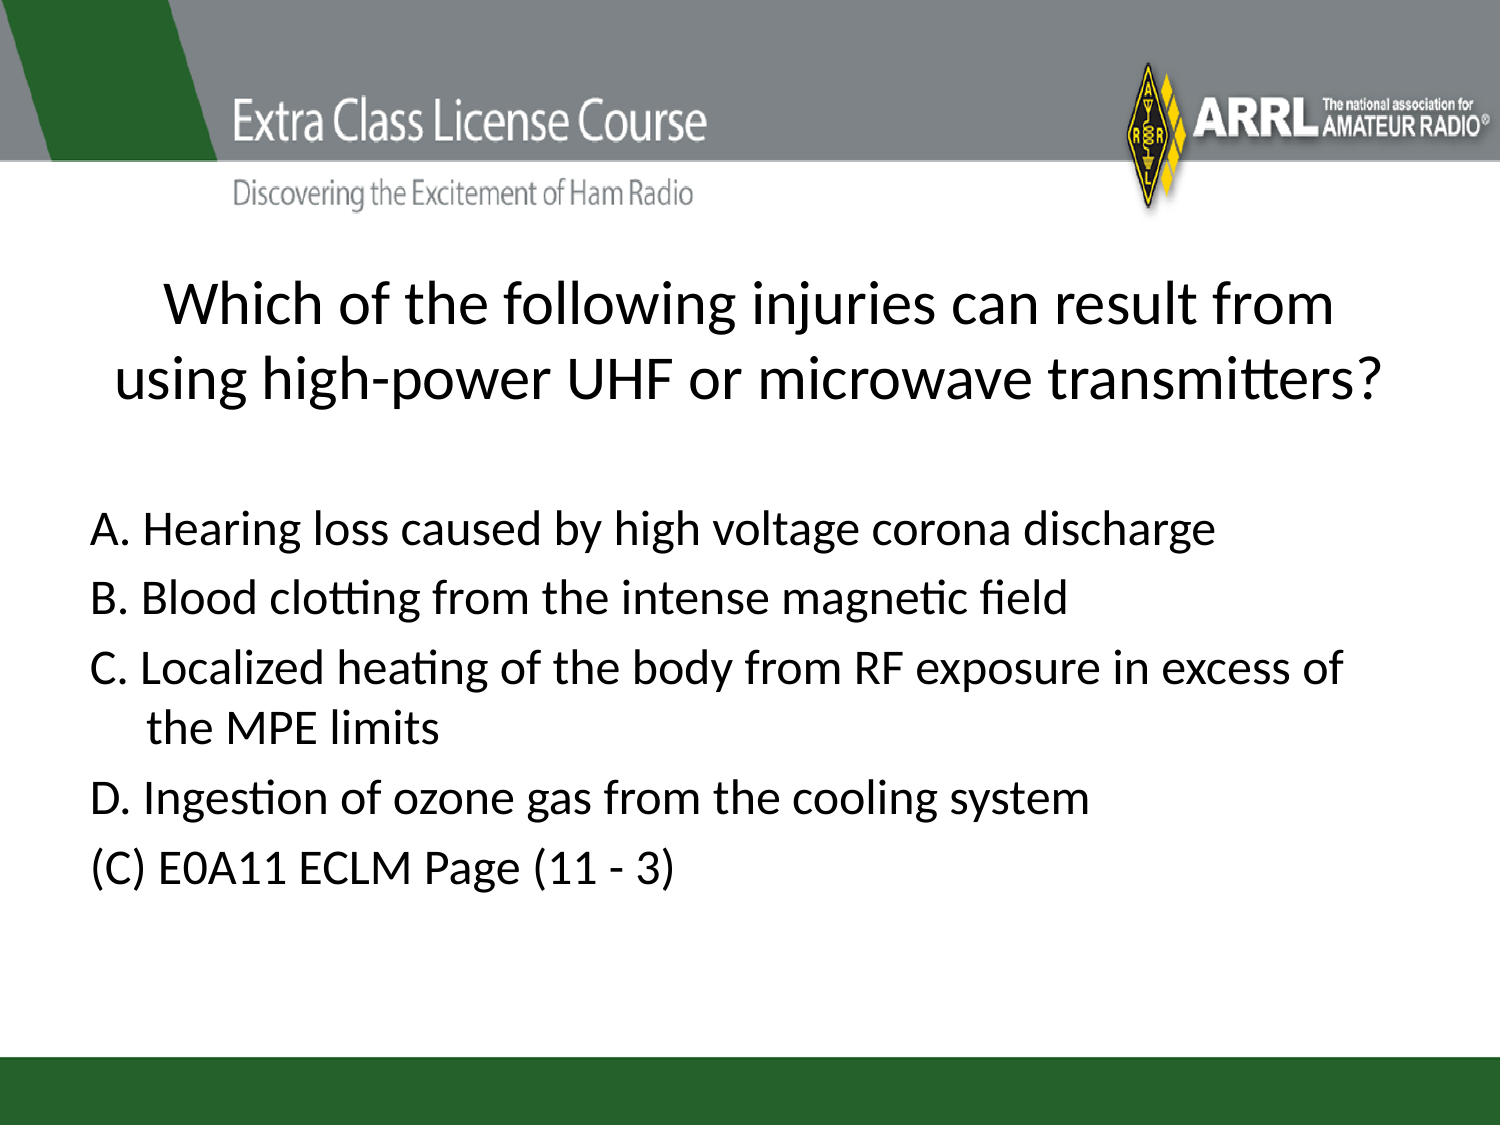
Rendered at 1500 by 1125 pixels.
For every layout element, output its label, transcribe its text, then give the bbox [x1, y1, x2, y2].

picture [0, 0, 1500, 1125]
title Which of the following injuries can result from using high-power UHF or microwave transmitters? [75, 254, 1425, 435]
list A. Hearing loss caused by high voltage corona discharge B. Blood clotting from the intense magnetic field C. Localized heating of the body from RF exposure in excess of the MPE limits D. Ingestion of ozone gas from the cooling system (C) E0A11 ECLM Page (11 - 3) [75, 487, 1425, 1005]
